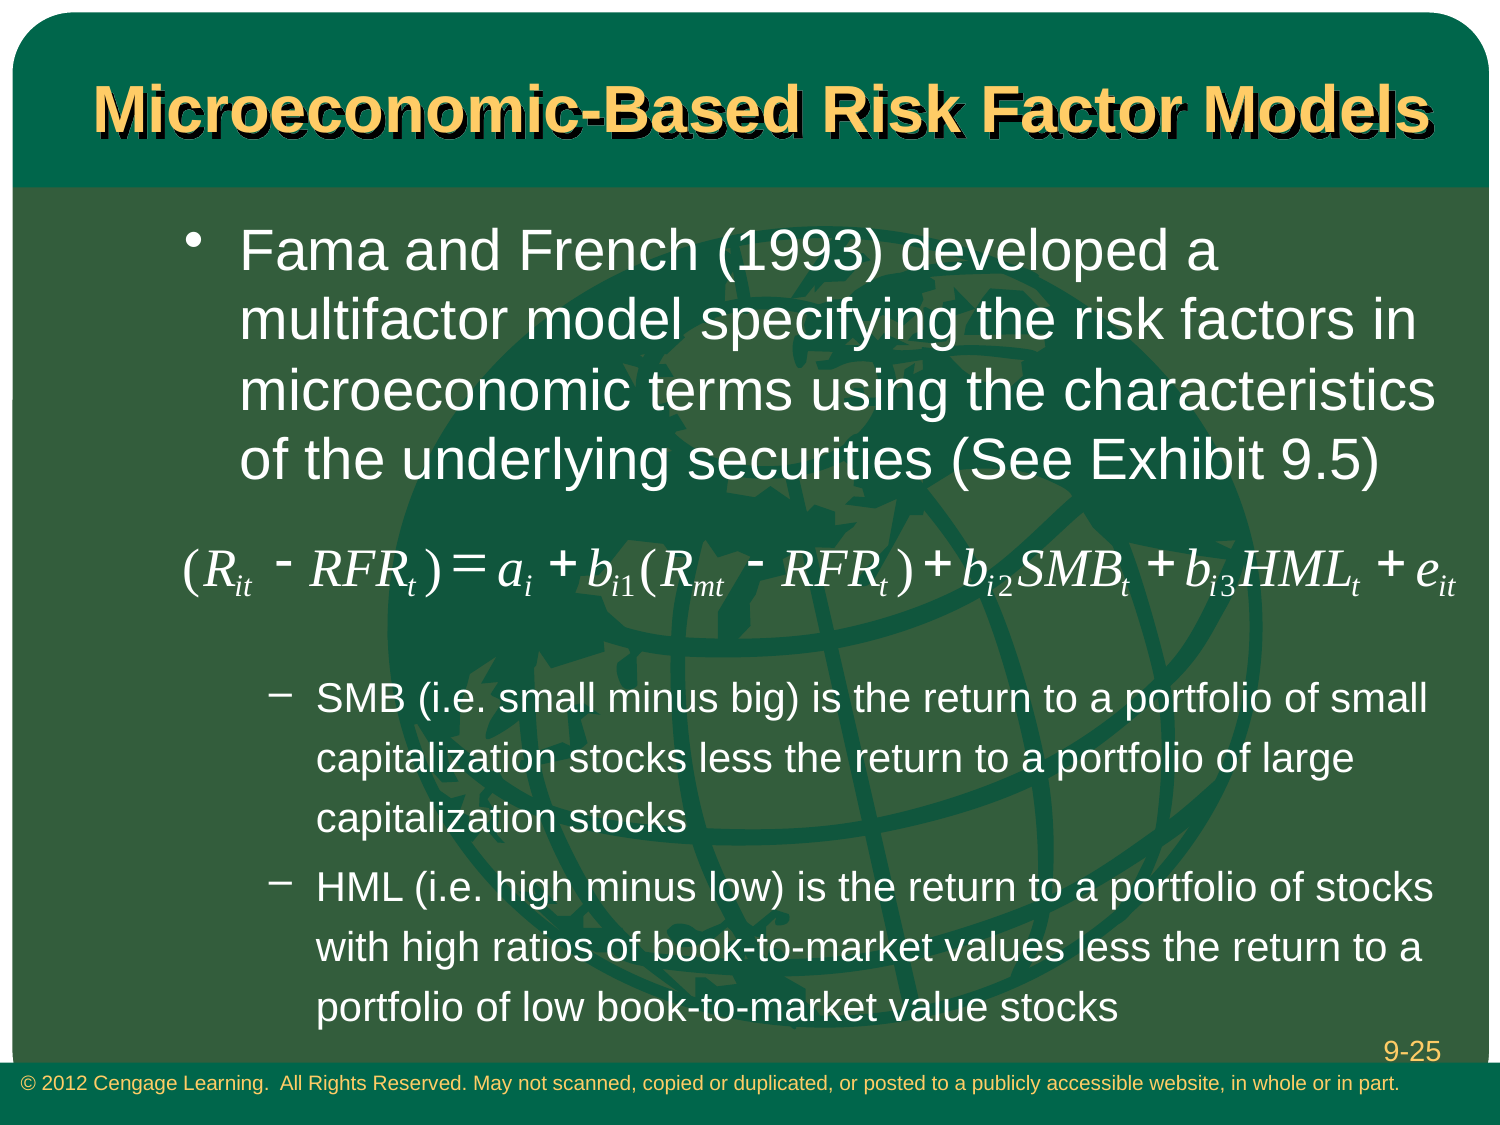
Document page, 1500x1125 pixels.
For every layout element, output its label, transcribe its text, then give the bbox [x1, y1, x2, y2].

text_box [174, 525, 1470, 608]
title Microeconomic-Based Risk Factor Models [64, 28, 1461, 184]
slide_number 9-25 [1325, 1025, 1500, 1062]
footer © 2012 Cengage Learning. All Rights Reserved. May not scanned, copied or duplicated, or posted to a publicly accessible website, in whole or in part. [0, 1062, 1500, 1125]
list Fama and French (1993) developed a multifactor model specifying the risk factors in microeconomic terms using the characteristics of the underlying securities (See Exhibit 9.5) SMB (i.e. small minus big) is the return to a portfolio of small capitalization stocks less the return to a portfolio of large capitalization stocks HML (i.e. high minus low) is the return to a portfolio of stocks with high ratios of book-to-market values less the return to a portfolio of low book-to-market value stocks [168, 204, 1469, 1005]
